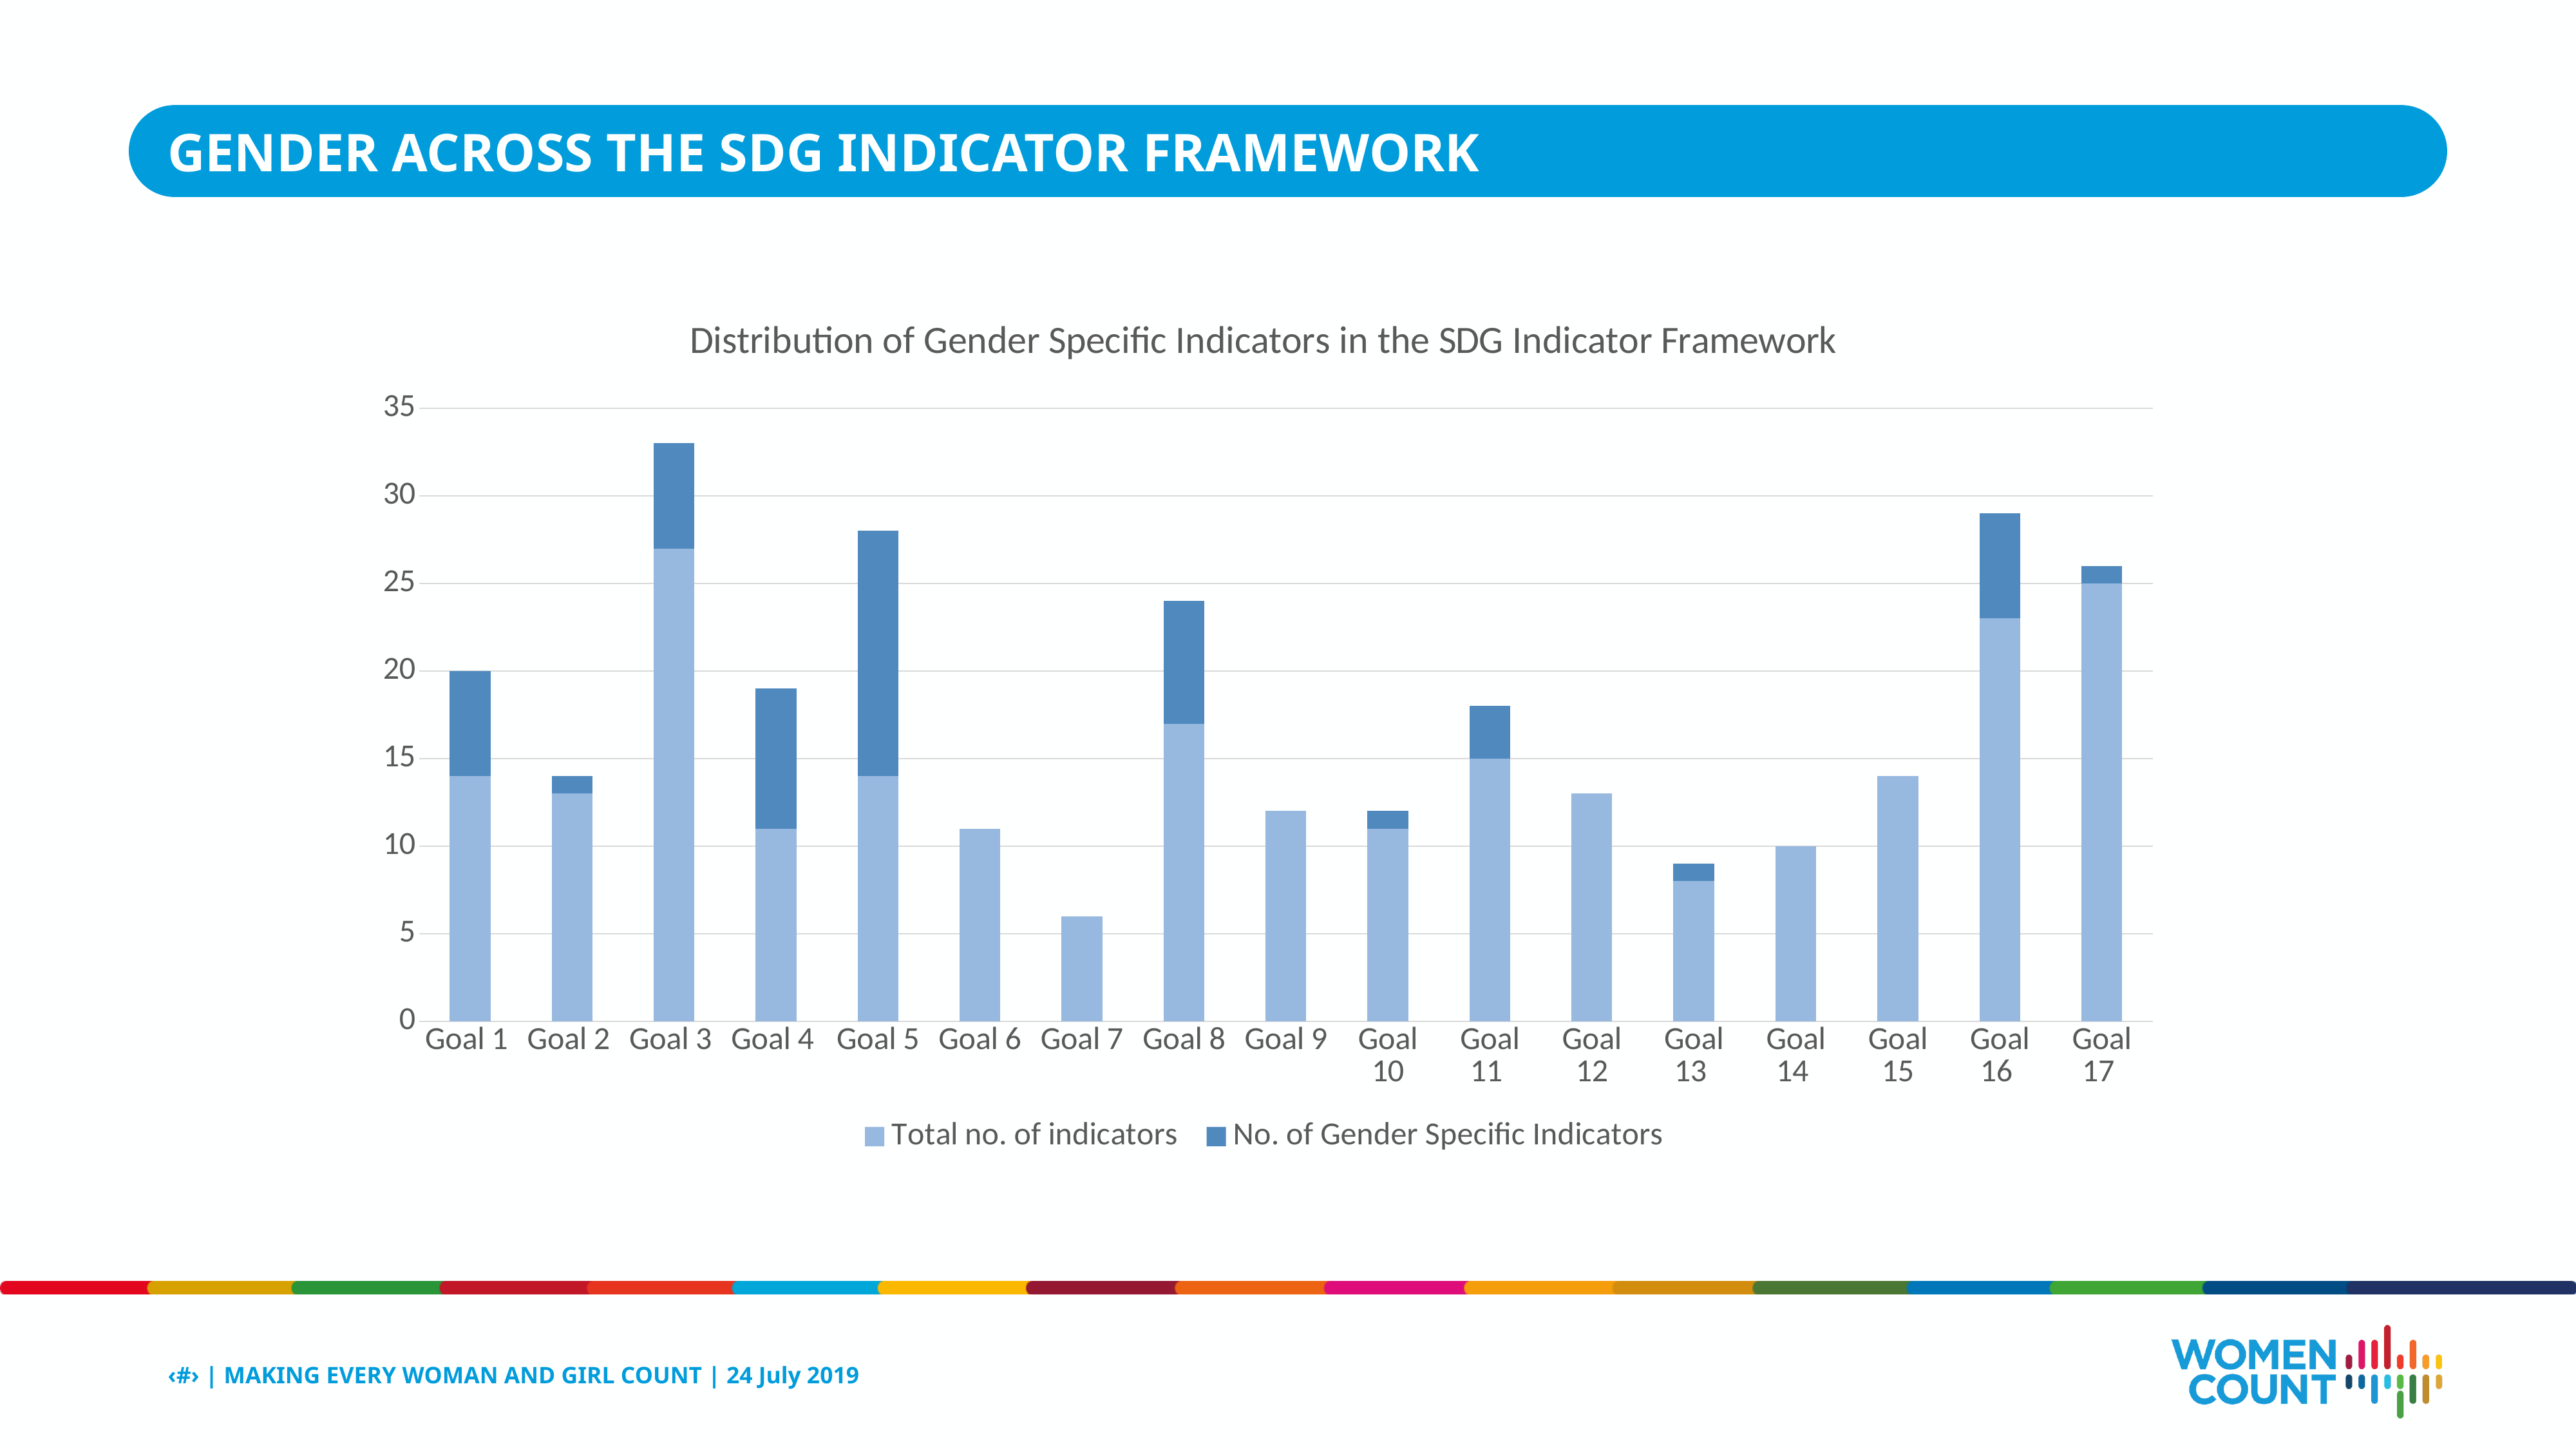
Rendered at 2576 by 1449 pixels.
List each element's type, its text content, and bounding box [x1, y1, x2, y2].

list GENDER ACROSS THE SDG INDICATOR FRAMEWORK [167, 119, 2411, 182]
chart [346, 289, 2190, 1160]
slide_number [167, 1360, 1542, 1388]
